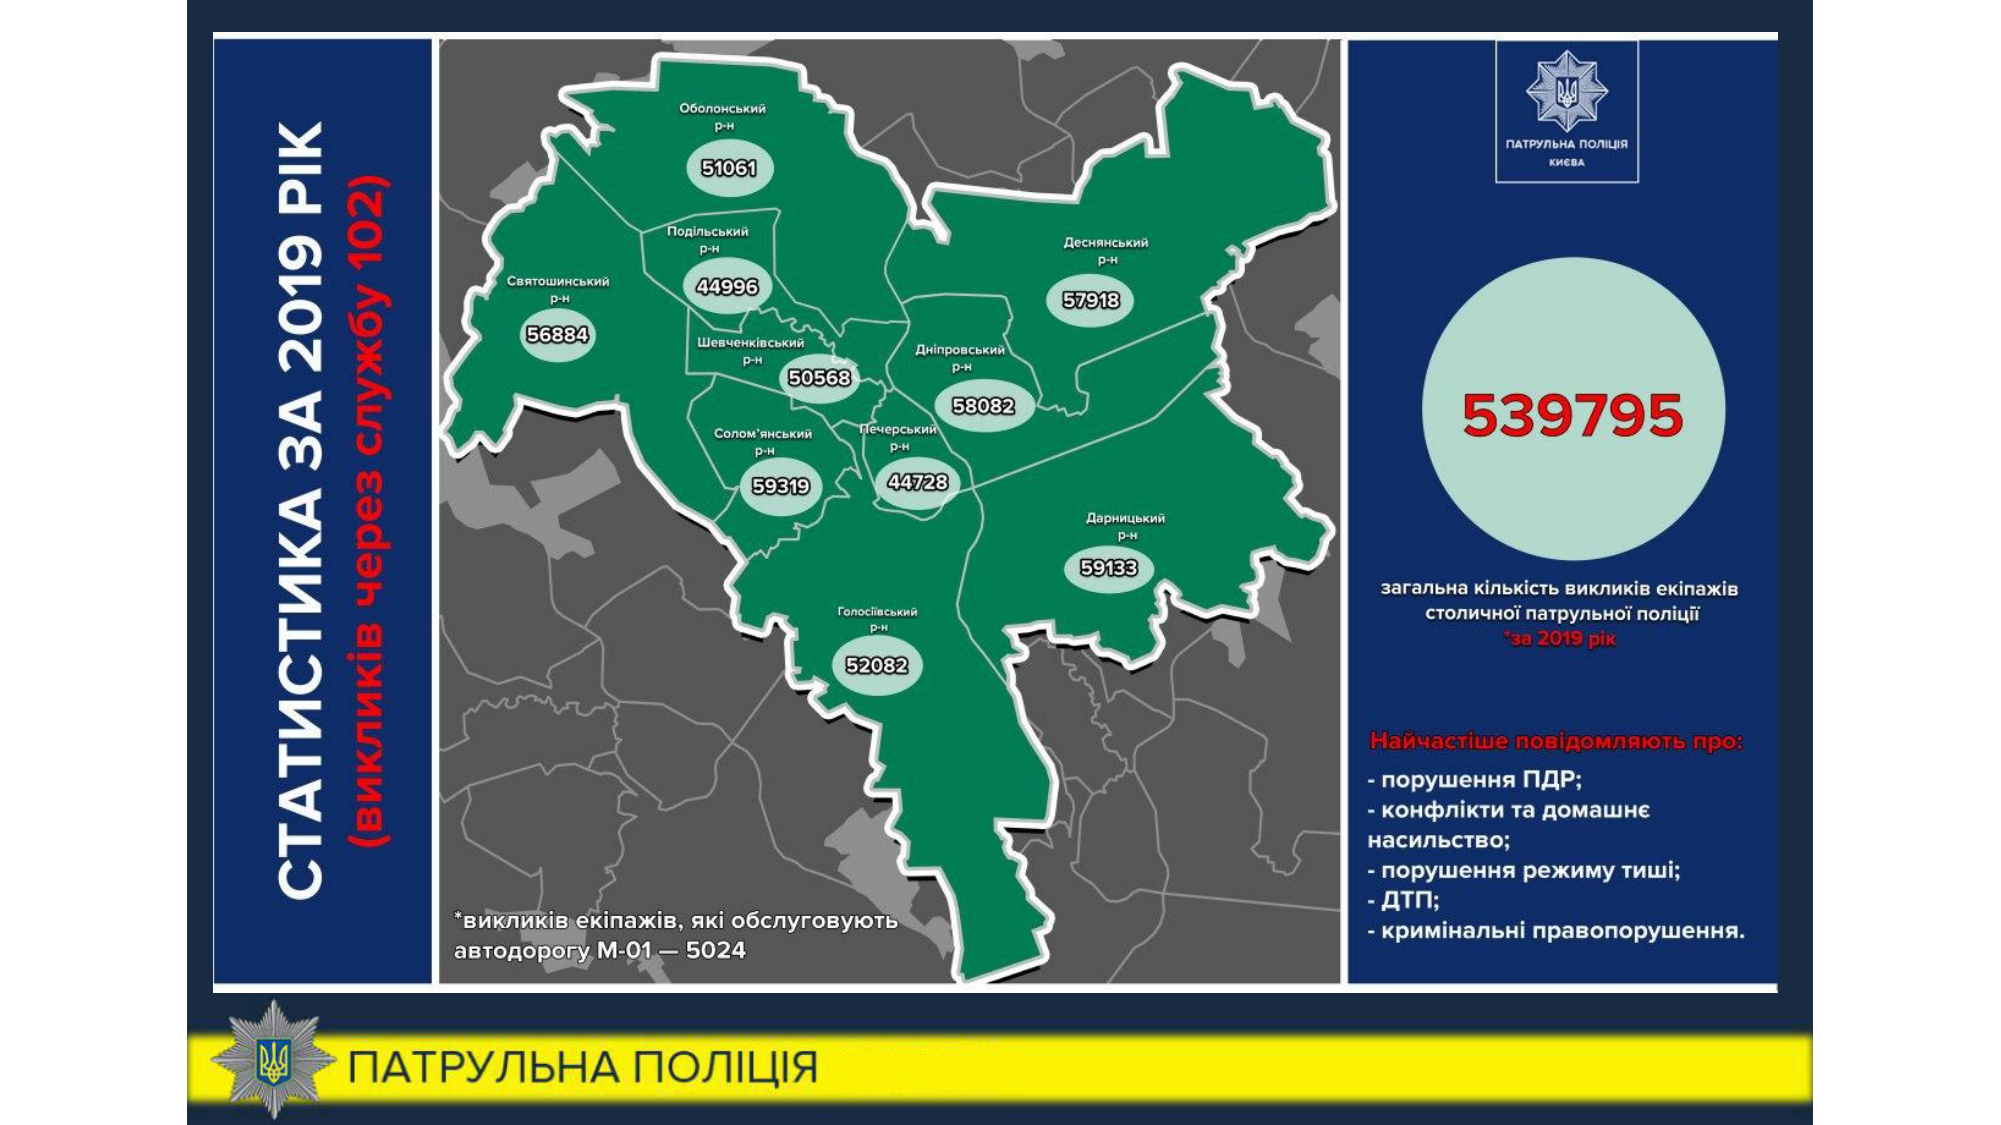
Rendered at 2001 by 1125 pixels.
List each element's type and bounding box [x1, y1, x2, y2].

picture [187, 0, 1813, 1125]
